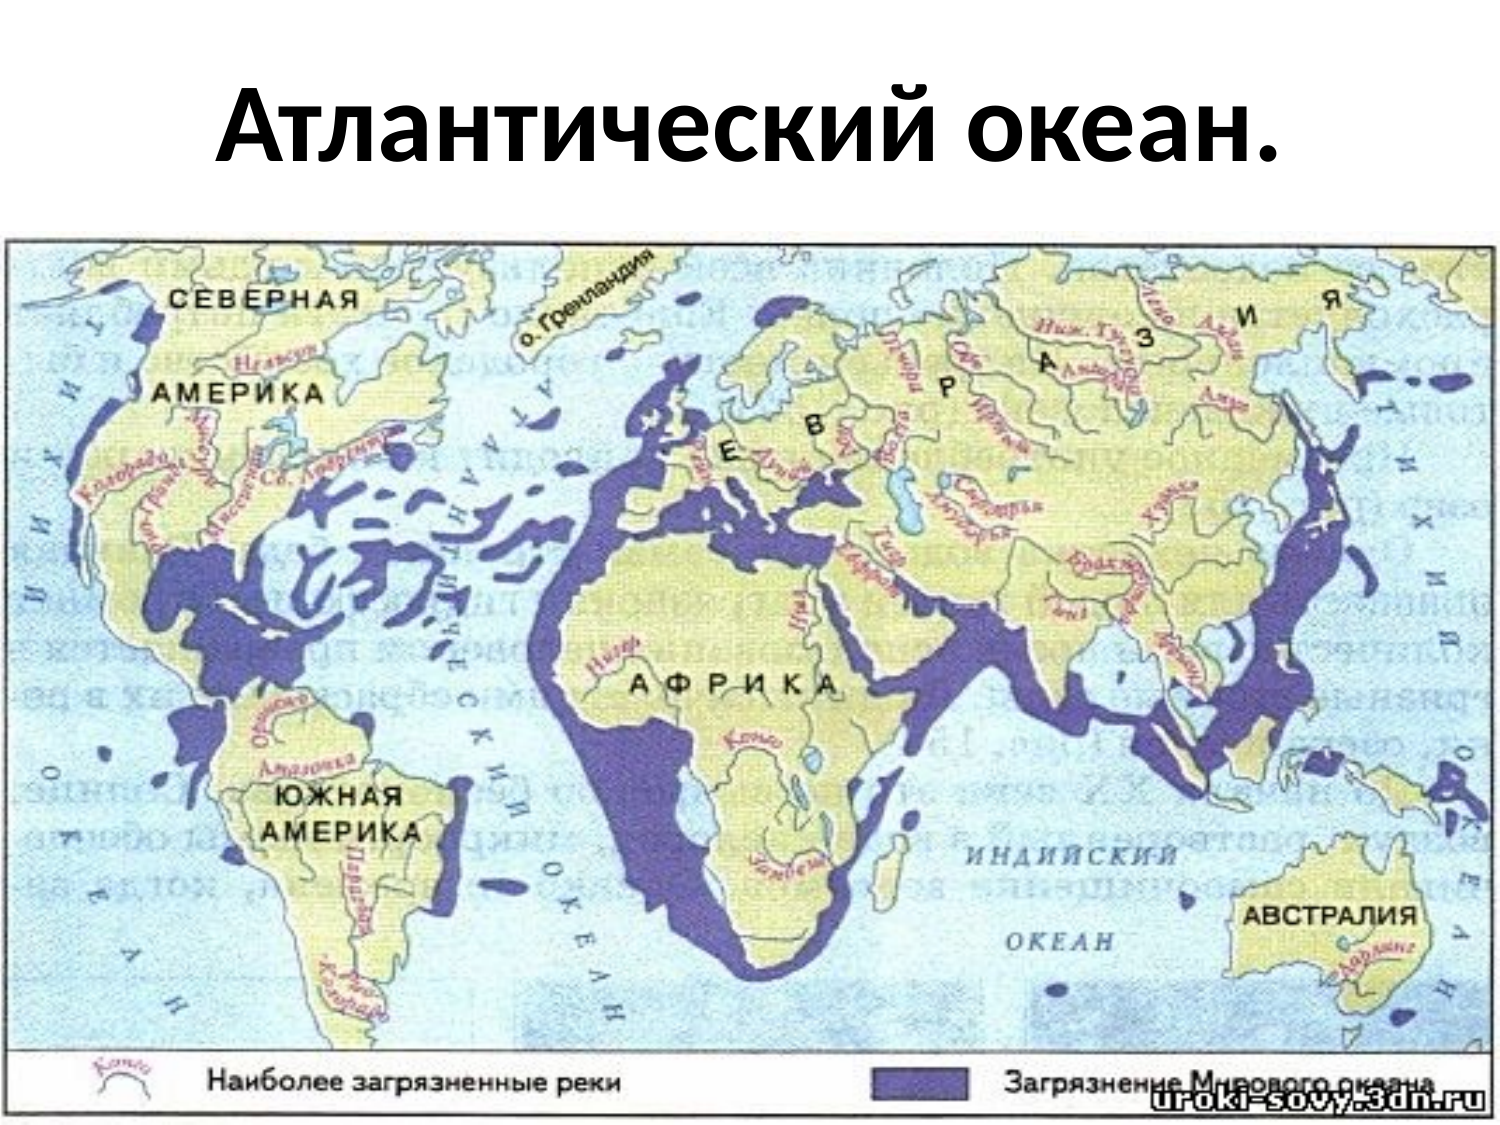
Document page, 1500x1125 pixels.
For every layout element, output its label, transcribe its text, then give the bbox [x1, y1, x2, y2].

title Атлантический океан. [0, 0, 1500, 231]
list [0, 231, 1500, 1125]
